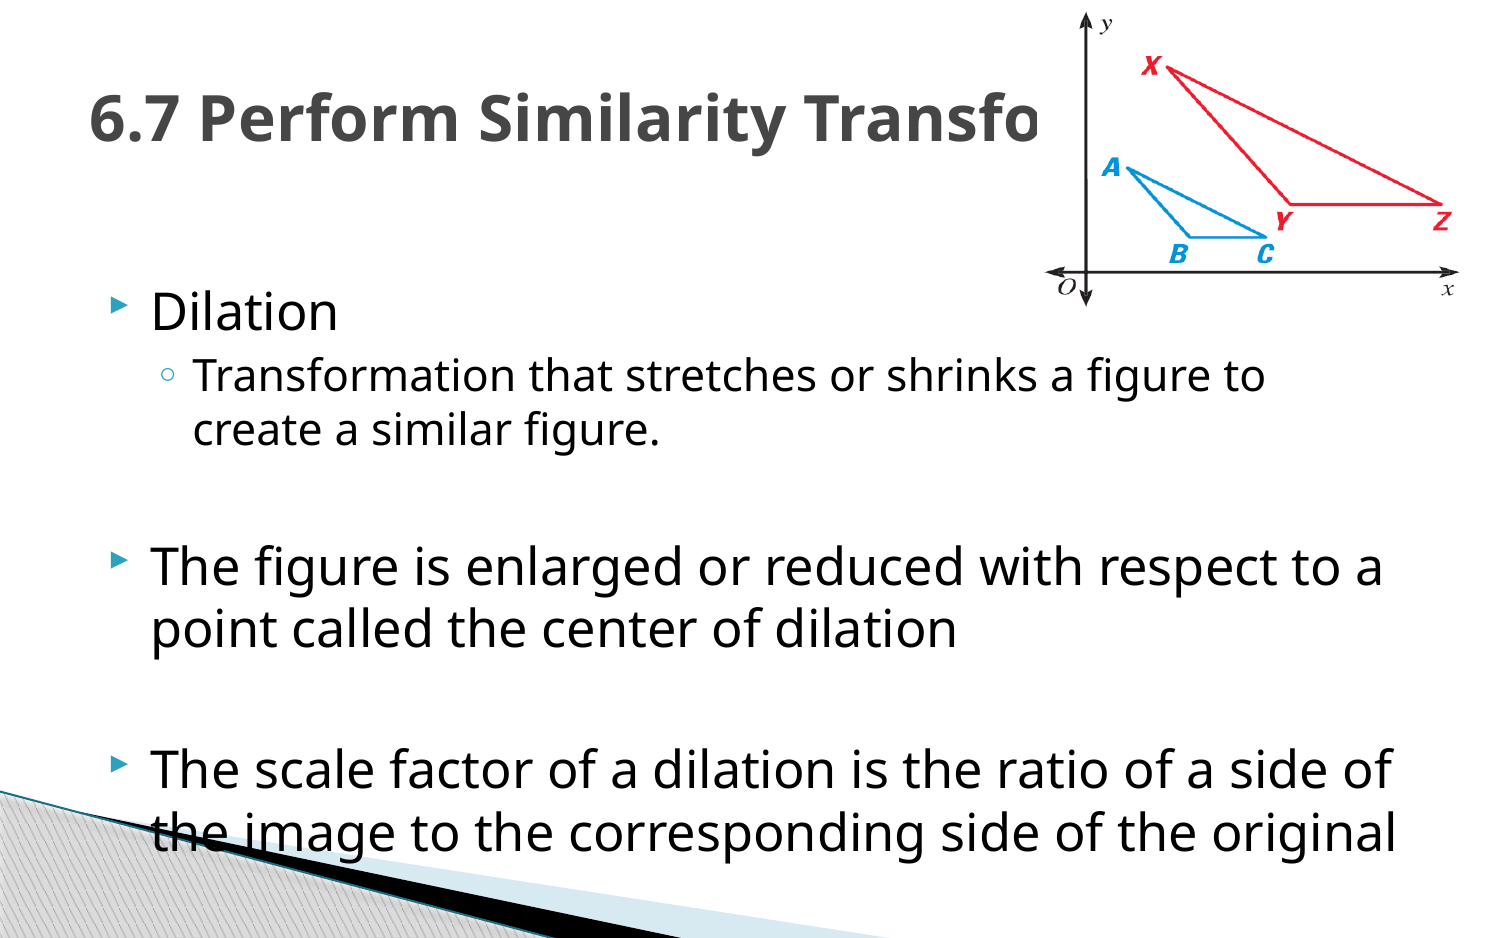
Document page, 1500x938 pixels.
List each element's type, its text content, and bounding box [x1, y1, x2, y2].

list Dilation Transformation that stretches or shrinks a figure to create a similar figure. The figure is enlarged or reduced with respect to a point called the center of dilation The scale factor of a dilation is the ratio of a side of the image to the corresponding side of the original [75, 270, 1425, 896]
picture [1037, 0, 1465, 309]
title 6.7 Perform Similarity Transformations [75, 37, 1031, 194]
